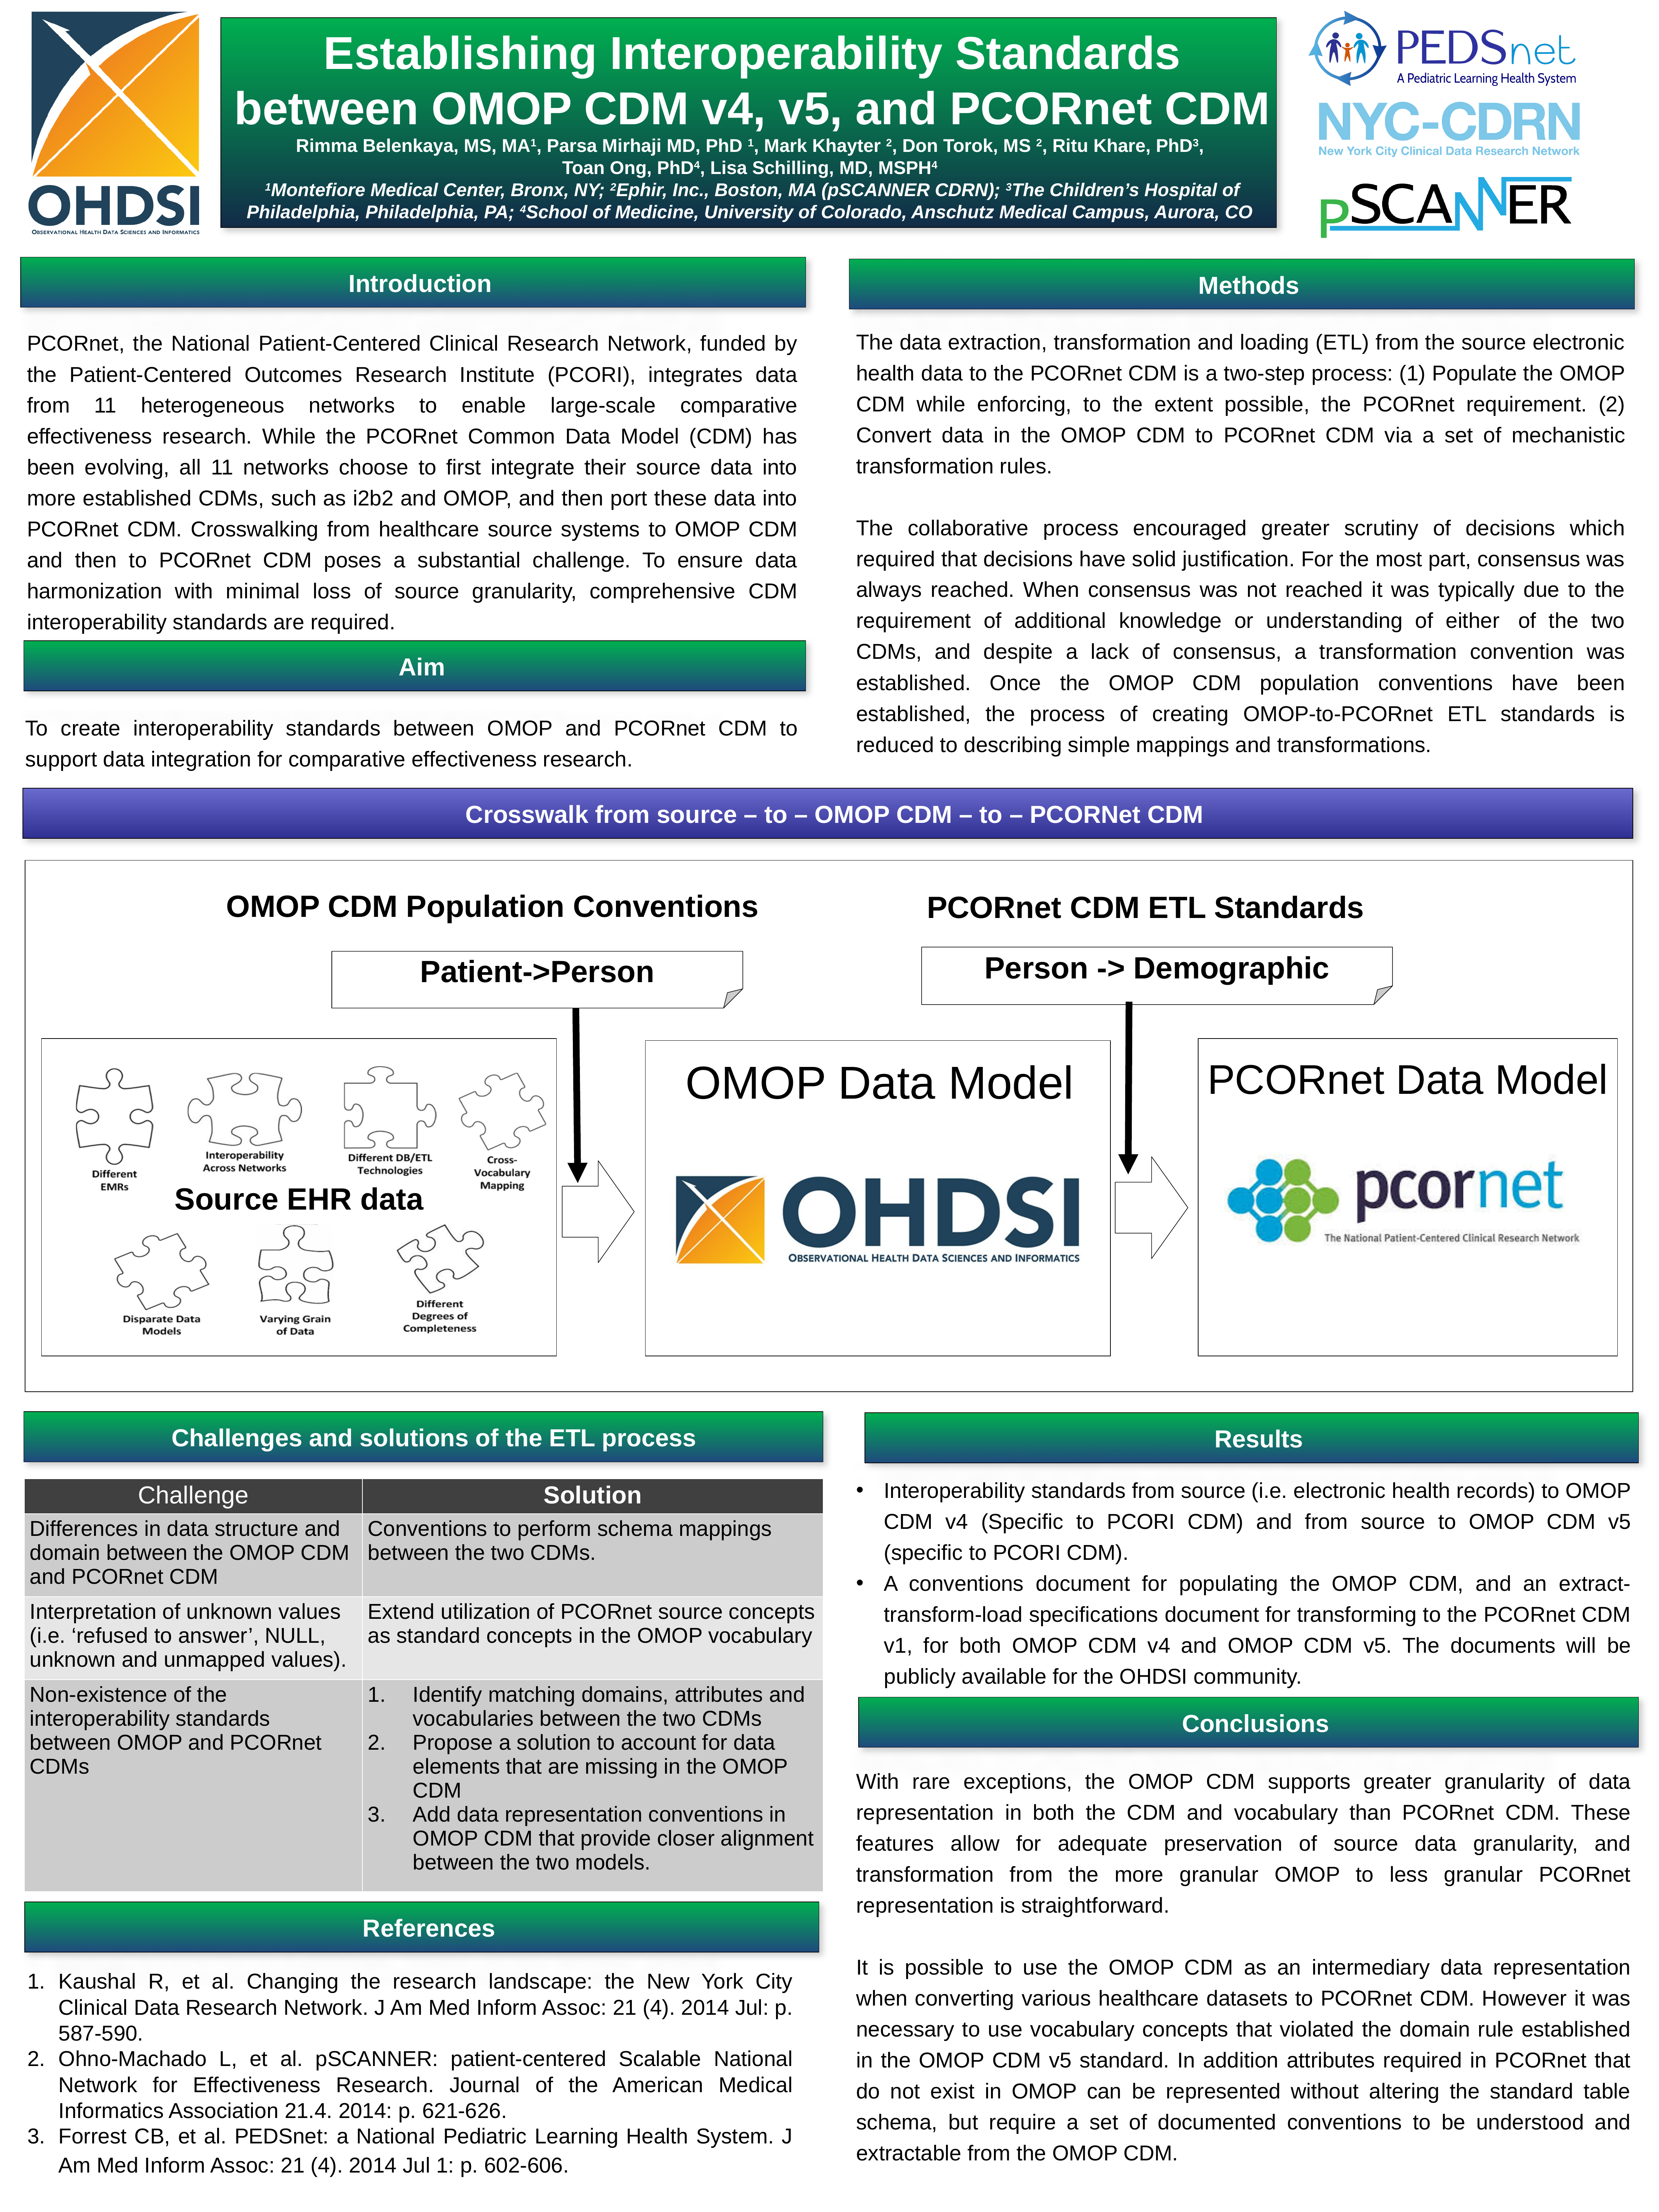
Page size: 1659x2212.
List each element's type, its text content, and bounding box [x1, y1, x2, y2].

text_box Person -> Demographic [921, 947, 1393, 1005]
table_header Solution [363, 1479, 823, 1513]
picture [1308, 11, 1576, 86]
table_cell Conventions to perform schema mappings between the two CDMs. [363, 1514, 823, 1596]
text_box Challenges and solutions of the ETL process [24, 1412, 823, 1462]
picture [114, 1233, 210, 1338]
text_box Introduction [20, 257, 806, 307]
picture [76, 1068, 153, 1193]
picture [1319, 102, 1580, 157]
text_box With rare exceptions, the OMOP CDM supports greater granularity of data representation in both the CDM and vocabulary than PCORnet CDM. These features allow for adequate preservation of source data granularity, and transformation from the more granular OMOP to less granular PCORnet representation is straightforward. It is possible to use the OMOP CDM as an intermediary data representation when converting various healthcare datasets to PCORnet CDM. However it was necessary to use vocabulary concepts that violated the domain rule established in the OMOP CDM v5 standard. In addition attributes required in PCORnet that do not exist in OMOP can be represented without altering the standard table schema, but require a set of documented conventions to be understood and extractable from the OMOP CDM. [849, 1759, 1639, 2168]
text_box PCORnet CDM ETL Standards [921, 884, 1553, 927]
text_box Patient->Person [332, 951, 743, 1008]
picture [392, 1222, 489, 1335]
text_box The data extraction, transformation and loading (ETL) from the source electronic health data to the PCORnet CDM is a two-step process: (1) Populate the OMOP CDM while enforcing, to the extent possible, the PCORnet requirement. (2) Convert data in the OMOP CDM to PCORnet CDM via a set of mechanistic transformation rules. The collaborative process encouraged greater scrutiny of decisions which required that decisions have solid justification. For the most part, consensus was always reached. When consensus was not reached it was typically due to the requirement of additional knowledge or understanding of either of the two CDMs, and despite a lack of consensus, a transformation convention was established. Once the OMOP CDM population conventions have been established, the process of creating OMOP-to-PCORnet ETL standards is reduced to describing simple mappings and transformations. [849, 319, 1633, 787]
picture [655, 1159, 1100, 1272]
text_box [645, 1040, 1111, 1356]
text_box Interoperability standards from source (i.e. electronic health records) to OMOP CDM v4 (Specific to PCORI CDM) and from source to OMOP CDM v5 (specific to PCORI CDM). A conventions document for populating the OMOP CDM, and an extract-transform-load specifications document for transforming to the PCORnet CDM v1, for both OMOP CDM v4 and OMOP CDM v5. The documents will be publicly available for the OHDSI community. [849, 1468, 1639, 1692]
text_box Results [865, 1412, 1639, 1463]
table_header Challenge [25, 1479, 362, 1513]
text_box Aim [24, 641, 806, 691]
picture [4, 0, 221, 253]
picture [1208, 1130, 1592, 1272]
table_cell Extend utilization of PCORnet source concepts as standard concepts in the OMOP vocabulary [363, 1597, 823, 1679]
text_box Crosswalk from source – to – OMOP CDM – to – PCORNet CDM [22, 788, 1633, 839]
picture [250, 1224, 341, 1338]
table_cell Non-existence of the interoperability standards between OMOP and PCORnet CDMs [25, 1680, 362, 1891]
picture [344, 1066, 437, 1177]
text_box Source EHR data [41, 1039, 557, 1356]
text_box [575, 1008, 578, 1183]
text_box [1115, 1157, 1188, 1259]
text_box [1128, 1001, 1129, 1175]
text_box References [24, 1902, 819, 1952]
text_box OMOP CDM Population Conventions [221, 883, 793, 926]
picture [459, 1073, 547, 1193]
table_cell Interpretation of unknown values (i.e. ‘refused to answer’, NULL, unknown and unmapped values). [25, 1597, 362, 1679]
text_box Establishing Interoperability Standards between OMOP CDM v4, v5, and PCORnet CDM Rimma Belenkaya, MS, MA1, Parsa Mirhaji MD, PhD 1, Mark Khayter 2, Don Torok, MS 2, Ritu Khare, PhD3, Toan Ong, PhD4, Lisa Schilling, MD, MSPH4 1Montefiore Medical Center, Bronx, NY; 2Ephir, Inc., Boston, MA (pSCANNER CDRN); 3The Children’s Hospital of Philadelphia, Philadelphia, PA; 4School of Medicine, University of Colorado, Anschutz Medical Campus, Aurora, CO [223, 17, 1277, 228]
picture [187, 1073, 302, 1175]
text_box Kaushal R, et al. Changing the research landscape: the New York City Clinical Data Research Network. J Am Med Inform Assoc: 21 (4). 2014 Jul: p. 587-590. Ohno-Machado L, et al. pSCANNER: patient-centered Scalable National Network for Effectiveness Research. Journal of the American Medical Informatics Association 21.4. 2014: p. 621-626. Forrest CB, et al. PEDSnet: a National Pediatric Learning Health System. J Am Med Inform Assoc: 21 (4). 2014 Jul 1: p. 602-606. [20, 1964, 801, 2181]
table_cell Differences in data structure and domain between the OMOP CDM and PCORnet CDM [25, 1514, 362, 1596]
text_box [562, 1161, 634, 1263]
table_cell Identify matching domains, attributes and vocabularies between the two CDMs Propose a solution to account for data elements that are missing in the OMOP CDM Add data representation conventions in OMOP CDM that provide closer alignment between the two models. [363, 1680, 823, 1891]
text_box Methods [849, 259, 1635, 309]
text_box To create interoperability standards between OMOP and PCORnet CDM to support data integration for comparative effectiveness research. [18, 705, 806, 775]
text_box OMOP Data Model [680, 1050, 1097, 1111]
picture [1314, 166, 1572, 251]
text_box [25, 860, 1633, 1392]
text_box PCORnet, the National Patient-Centered Clinical Research Network, funded by the Patient-Centered Outcomes Research Institute (PCORI), integrates data from 11 heterogeneous networks to enable large-scale comparative effectiveness research. While the PCORnet Common Data Model (CDM) has been evolving, all 11 networks choose to first integrate their source data into more established CDMs, such as i2b2 and OMOP, and then port these data into PCORnet CDM. Crosswalking from healthcare source systems to OMOP CDM and then to PCORnet CDM poses a substantial challenge. To ensure data harmonization with minimal loss of source granularity, comprehensive CDM interoperability standards are required. [20, 321, 806, 637]
text_box Conclusions [858, 1697, 1639, 1747]
